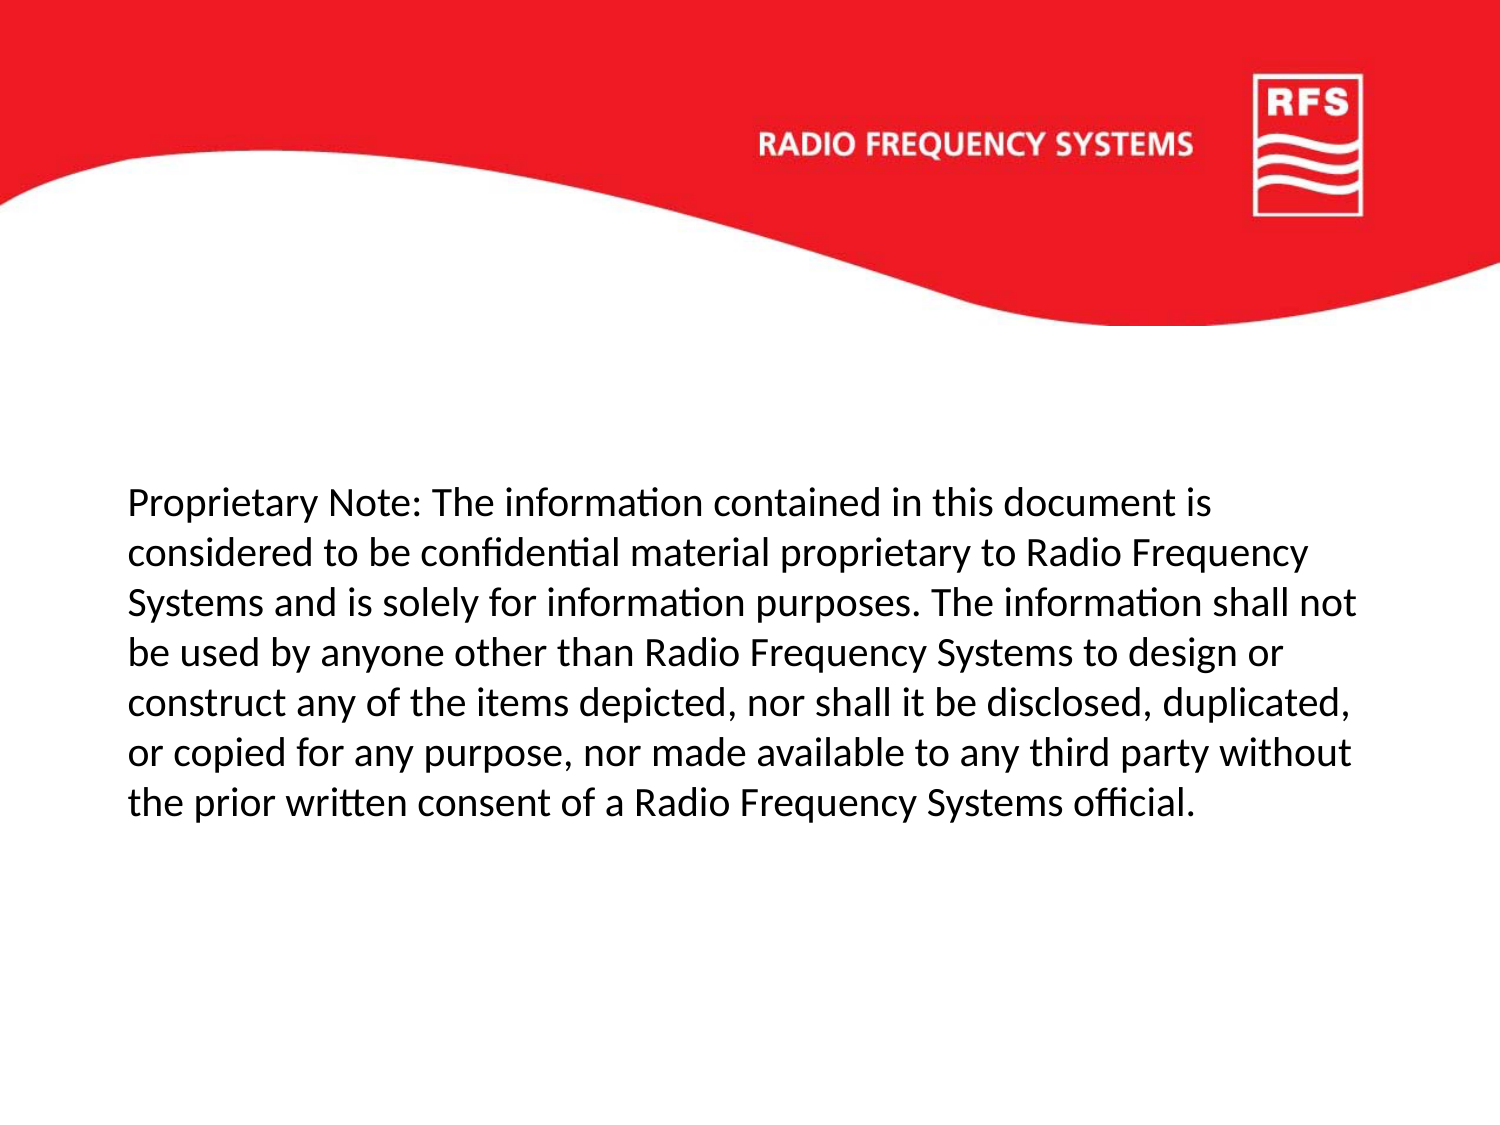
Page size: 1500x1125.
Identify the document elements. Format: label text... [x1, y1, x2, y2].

picture [0, 0, 1500, 326]
title Proprietary Note: The information contained in this document is considered to be confidential material proprietary to Radio Frequency Systems and is solely for information purposes. The information shall not be used by anyone other than Radio Frequency Systems to design or construct any of the items depicted, nor shall it be disclosed, duplicated, or copied for any purpose, nor made available to any third party without the prior written consent of a Radio Frequency Systems official. [112, 375, 1400, 925]
